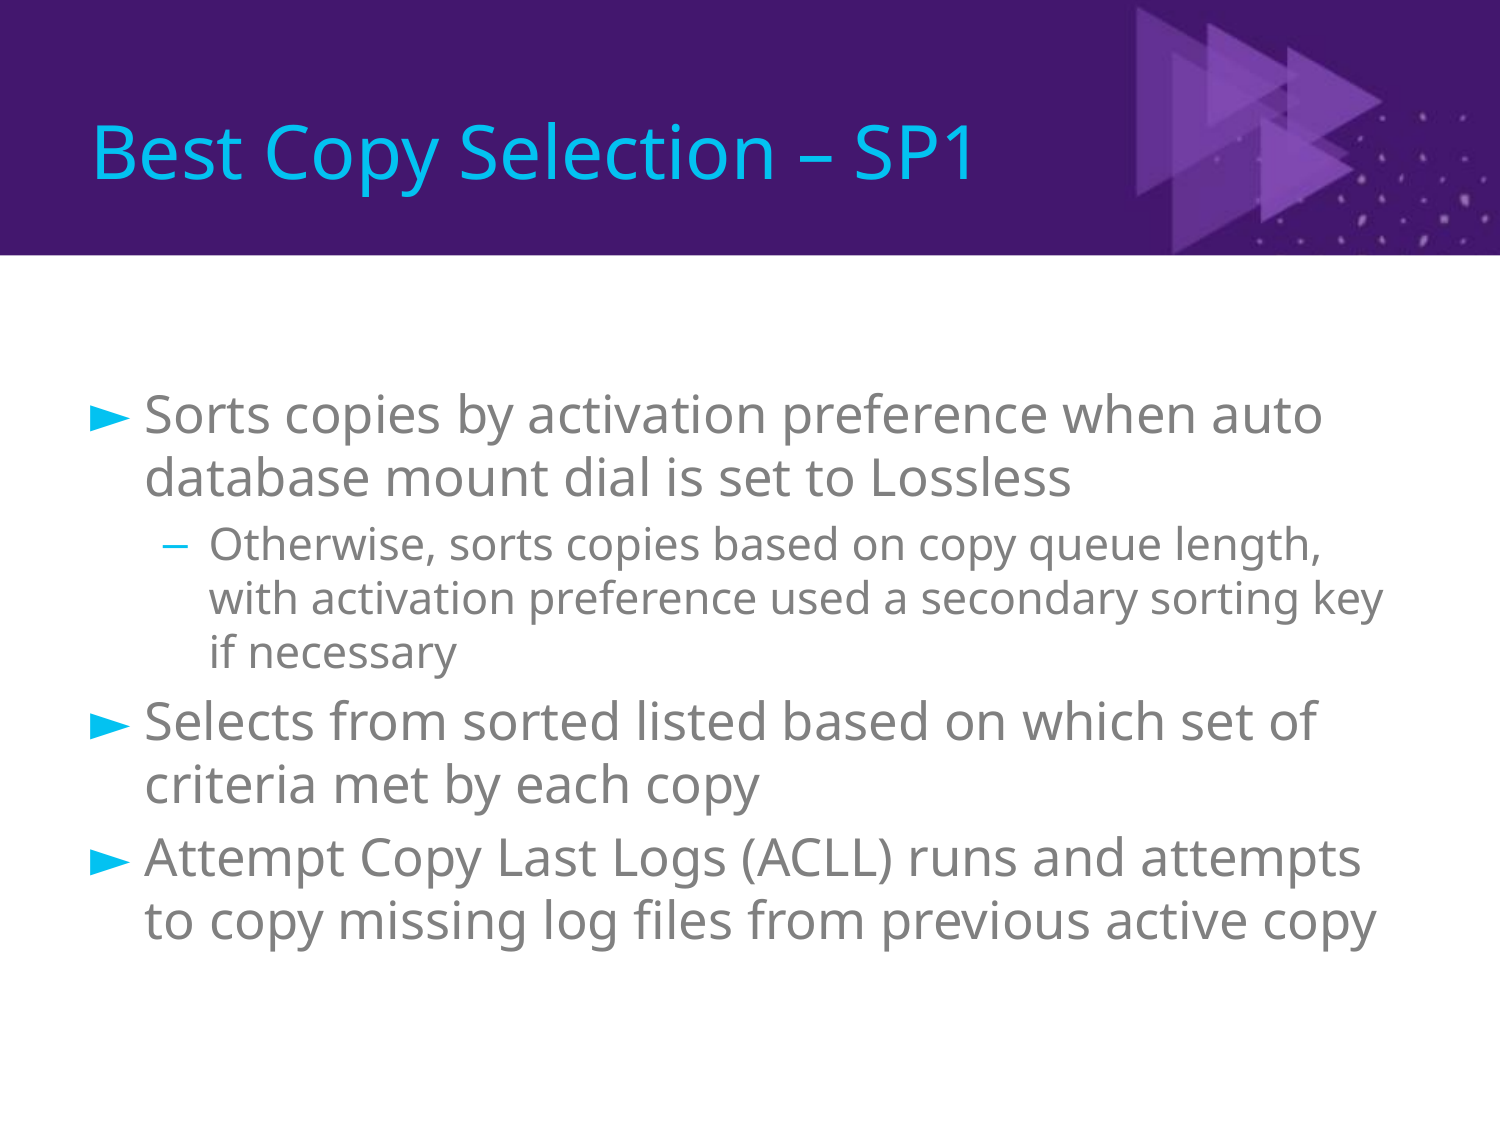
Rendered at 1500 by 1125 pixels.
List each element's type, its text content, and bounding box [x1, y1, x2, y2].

title Best Copy Selection – SP1 [75, 56, 1425, 244]
list Sorts copies by activation preference when auto database mount dial is set to Lossless Otherwise, sorts copies based on copy queue length, with activation preference used a secondary sorting key if necessary Selects from sorted listed based on which set of criteria met by each copy Attempt Copy Last Logs (ACLL) runs and attempts to copy missing log files from previous active copy [75, 373, 1425, 1005]
picture [0, 0, 1500, 255]
